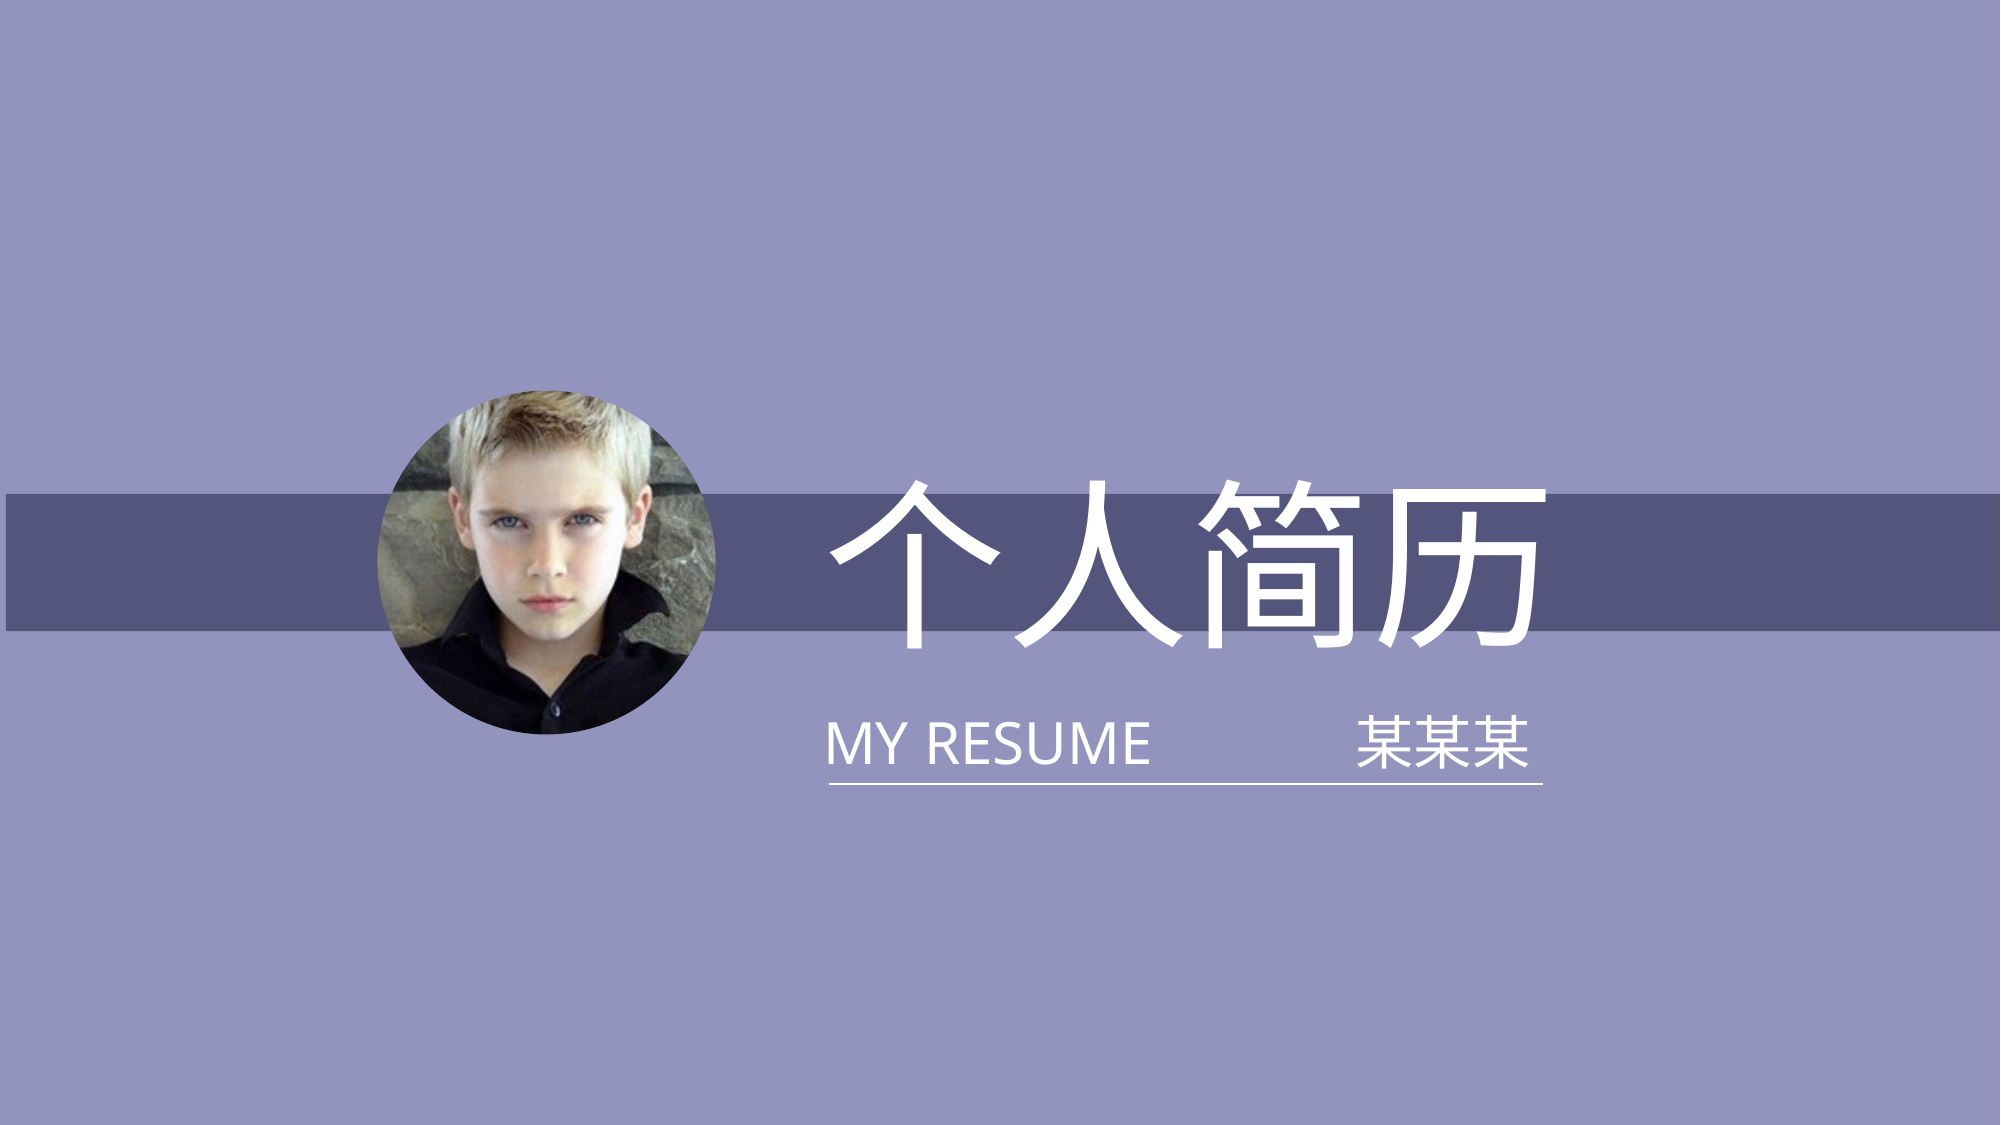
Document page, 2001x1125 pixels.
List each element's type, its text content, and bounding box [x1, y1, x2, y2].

text_box 某某某 [1341, 698, 1564, 784]
text_box 个人简历 [808, 443, 1587, 679]
text_box [376, 389, 717, 736]
text_box [5, 493, 390, 632]
text_box [703, 493, 808, 632]
text_box MY RESUME [808, 698, 1239, 784]
text_box [1587, 493, 2000, 632]
